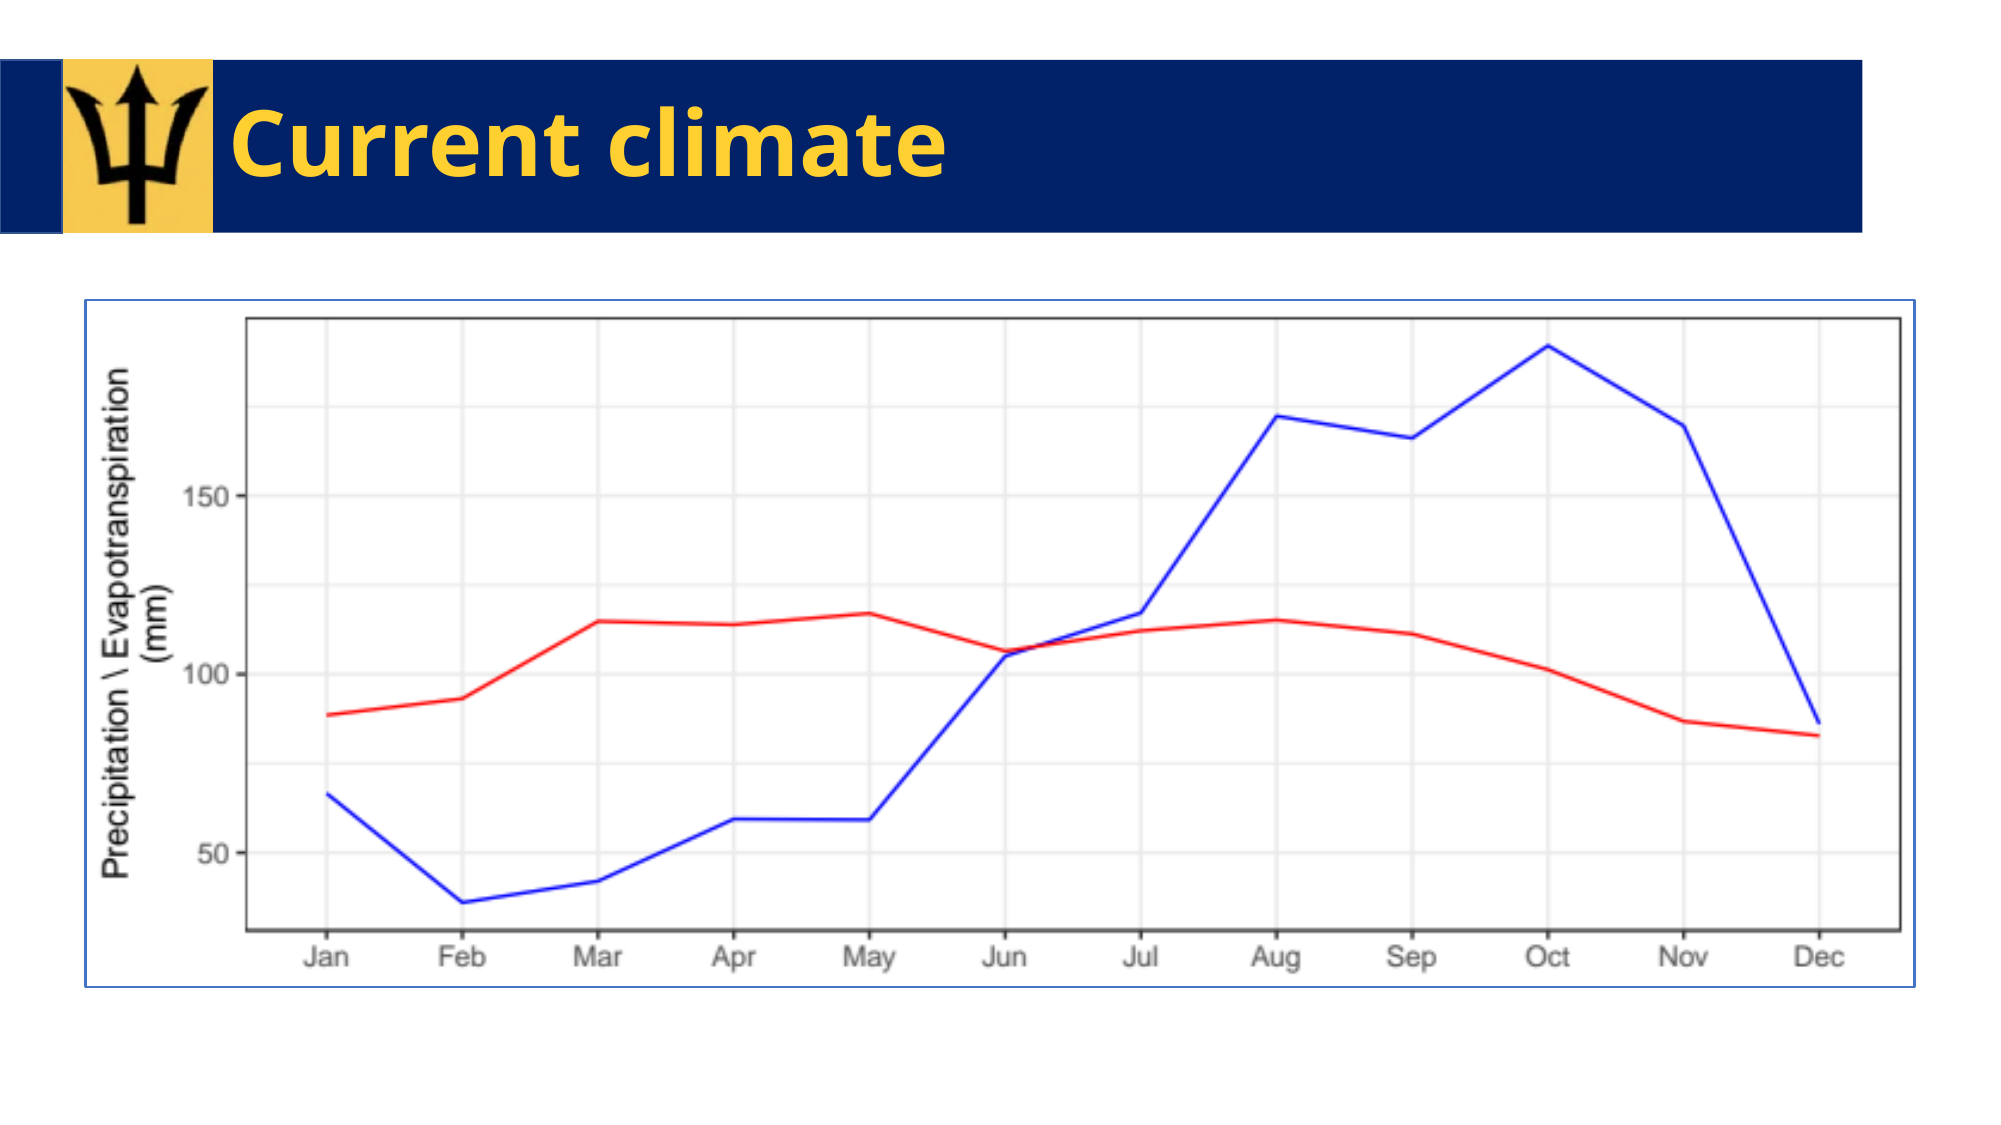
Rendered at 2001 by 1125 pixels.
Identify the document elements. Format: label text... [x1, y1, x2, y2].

picture [86, 300, 1914, 987]
picture [63, 59, 213, 233]
title Current climate [213, 59, 1863, 233]
